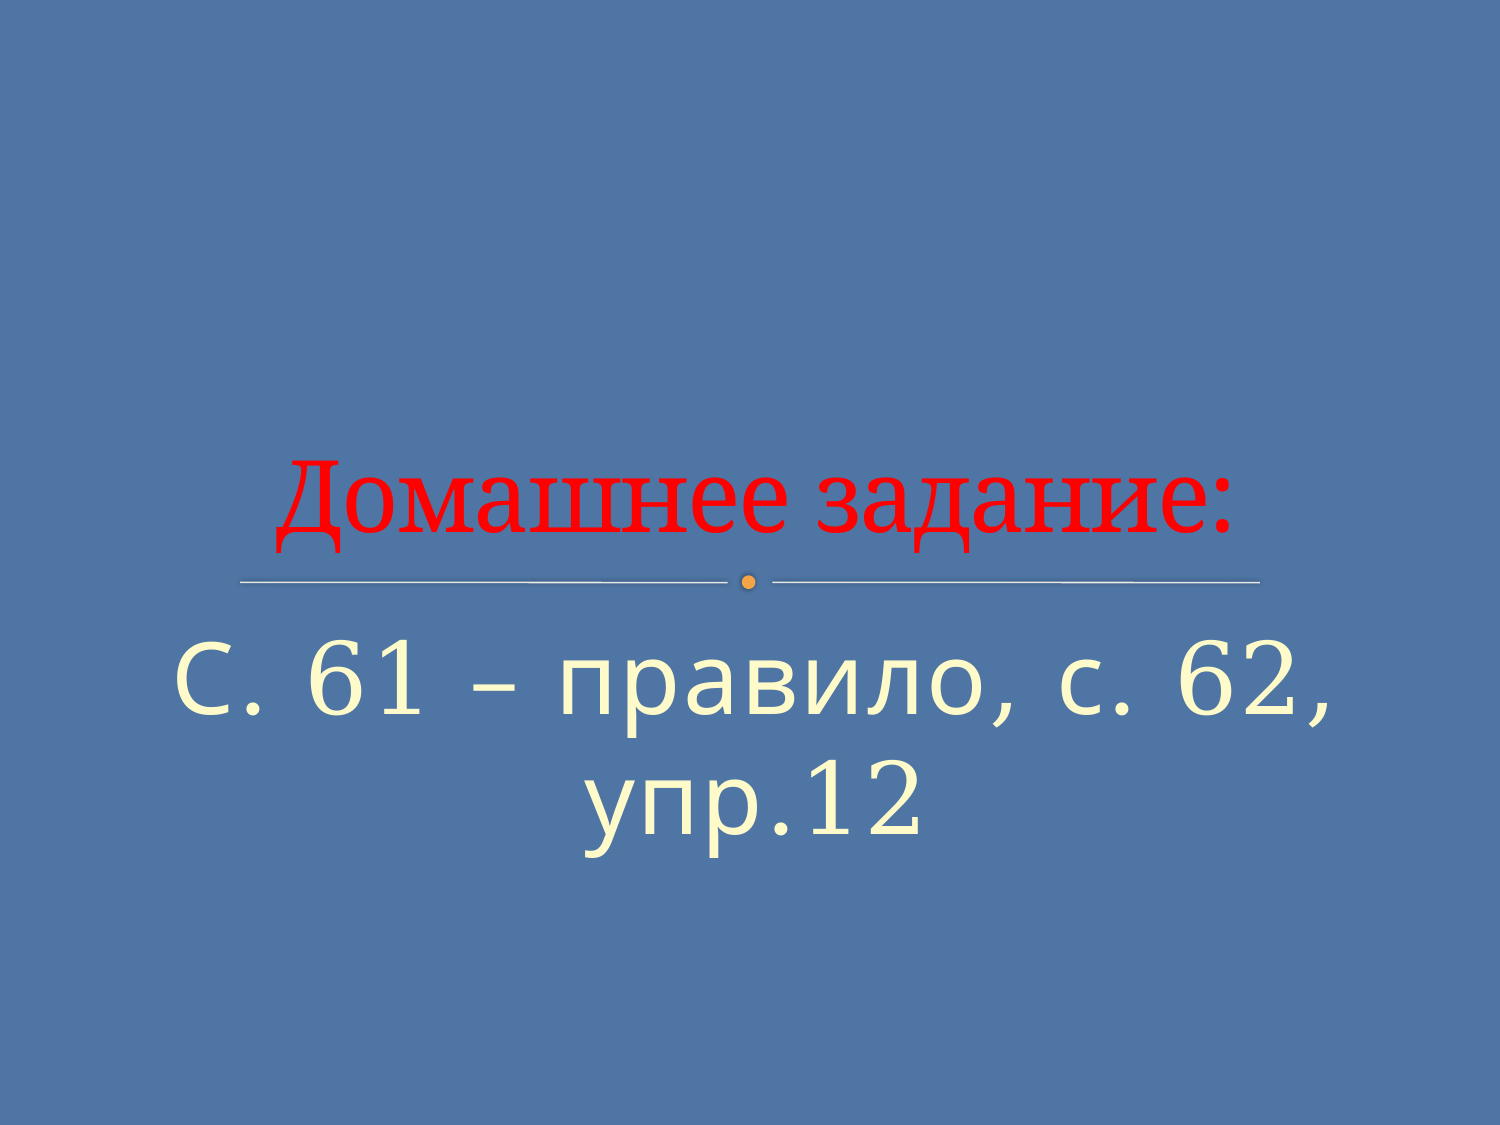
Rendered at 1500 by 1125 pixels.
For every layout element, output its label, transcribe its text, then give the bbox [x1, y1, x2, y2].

title Домашнее задание: [74, 235, 1438, 561]
subtitle С. 61 – правило, с. 62, упр.12 [75, 606, 1438, 795]
